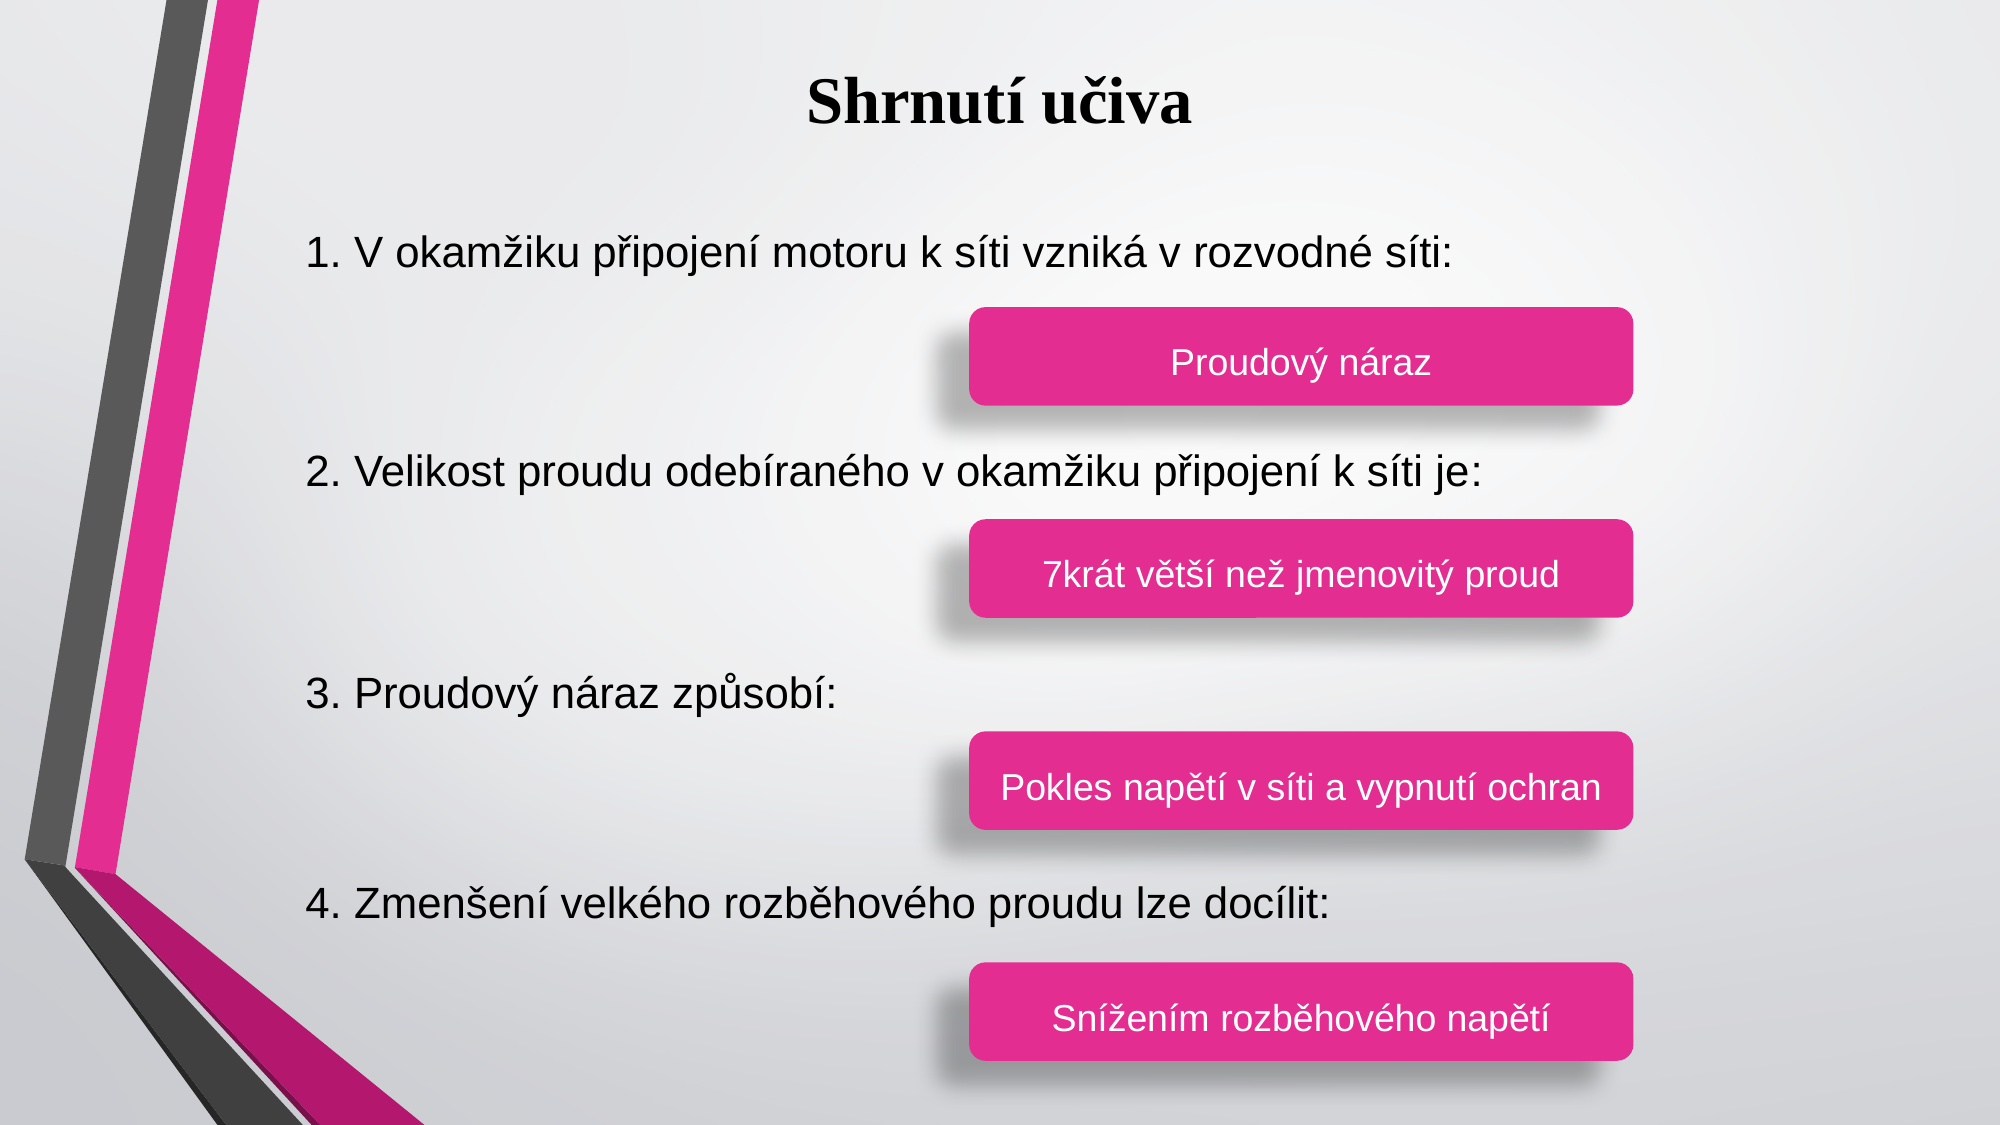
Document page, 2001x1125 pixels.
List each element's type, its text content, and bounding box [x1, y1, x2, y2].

list 1. V okamžiku připojení motoru k síti vzniká v rozvodné síti: 2. Velikost proudu odebíraného v okamžiku připojení k síti je: 3. Proudový náraz způsobí: 4. Zmenšení velkého rozběhového proudu lze docílit: [290, 211, 1648, 1125]
text_box Pokles napětí v síti a vypnutí ochran [967, 730, 1635, 832]
text_box Snížením rozběhového napětí [967, 961, 1635, 1063]
text_box 7krát větší než jmenovitý proud [967, 517, 1635, 620]
title Shrnutí učiva [337, 0, 1663, 194]
text_box Proudový náraz [967, 305, 1635, 407]
